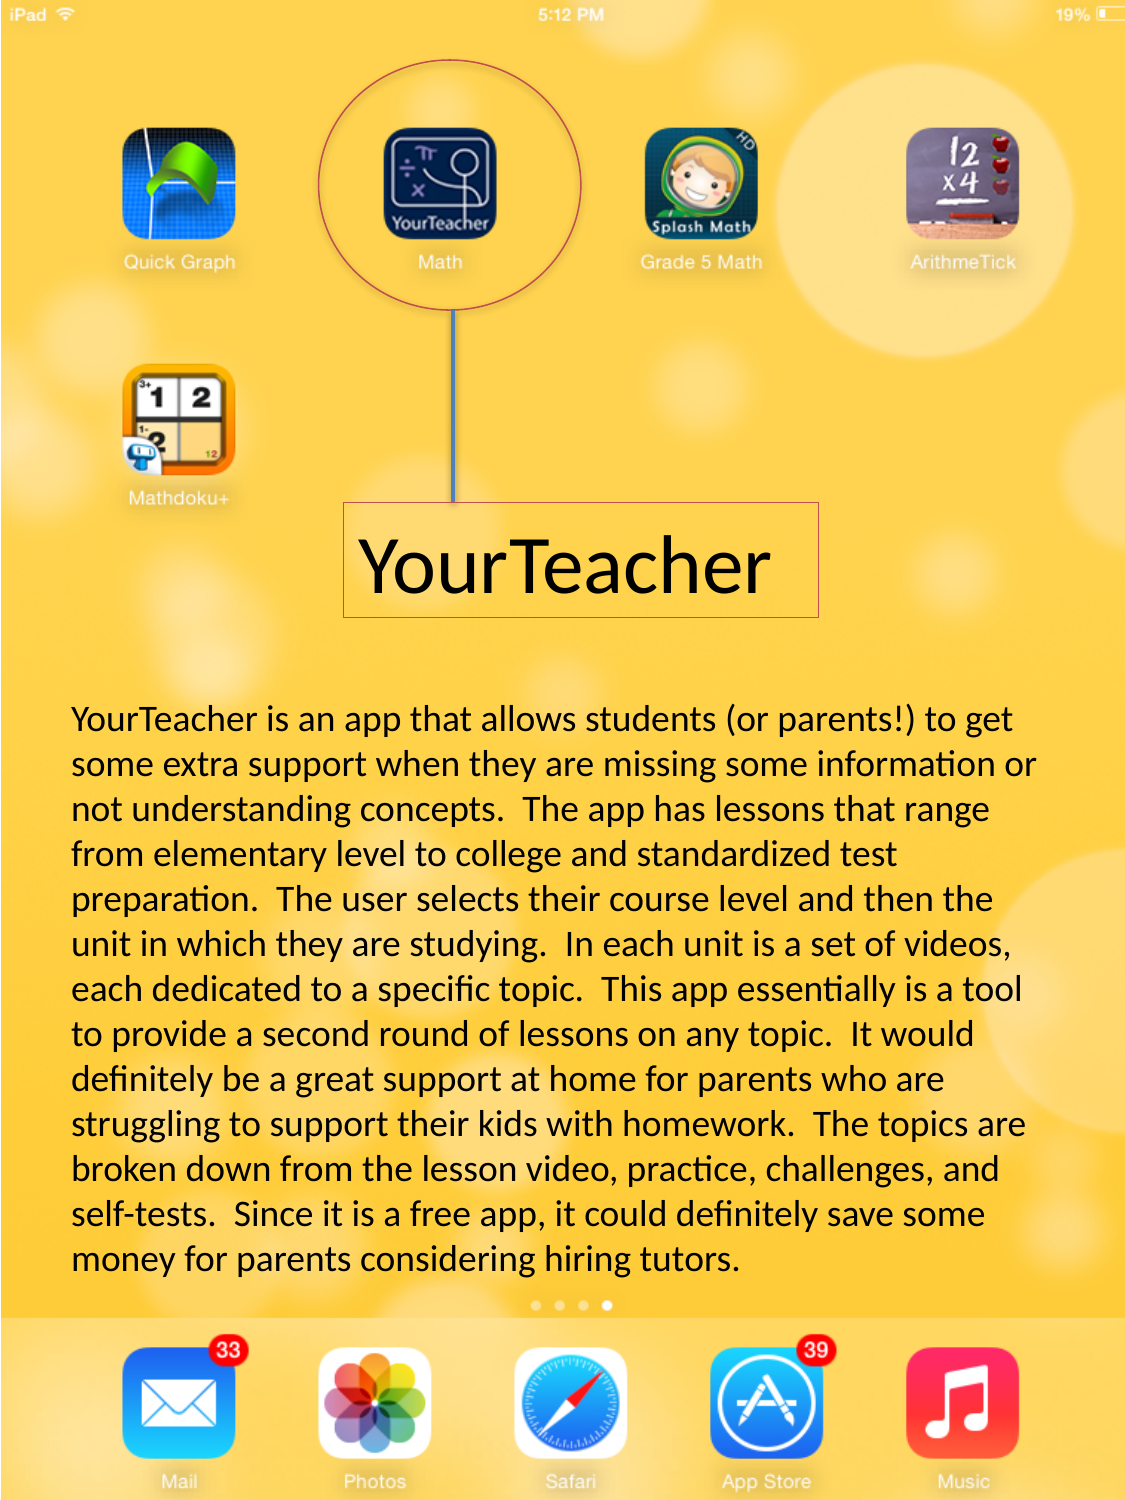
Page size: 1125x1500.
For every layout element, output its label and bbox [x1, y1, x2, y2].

list [0, 0, 1125, 1500]
